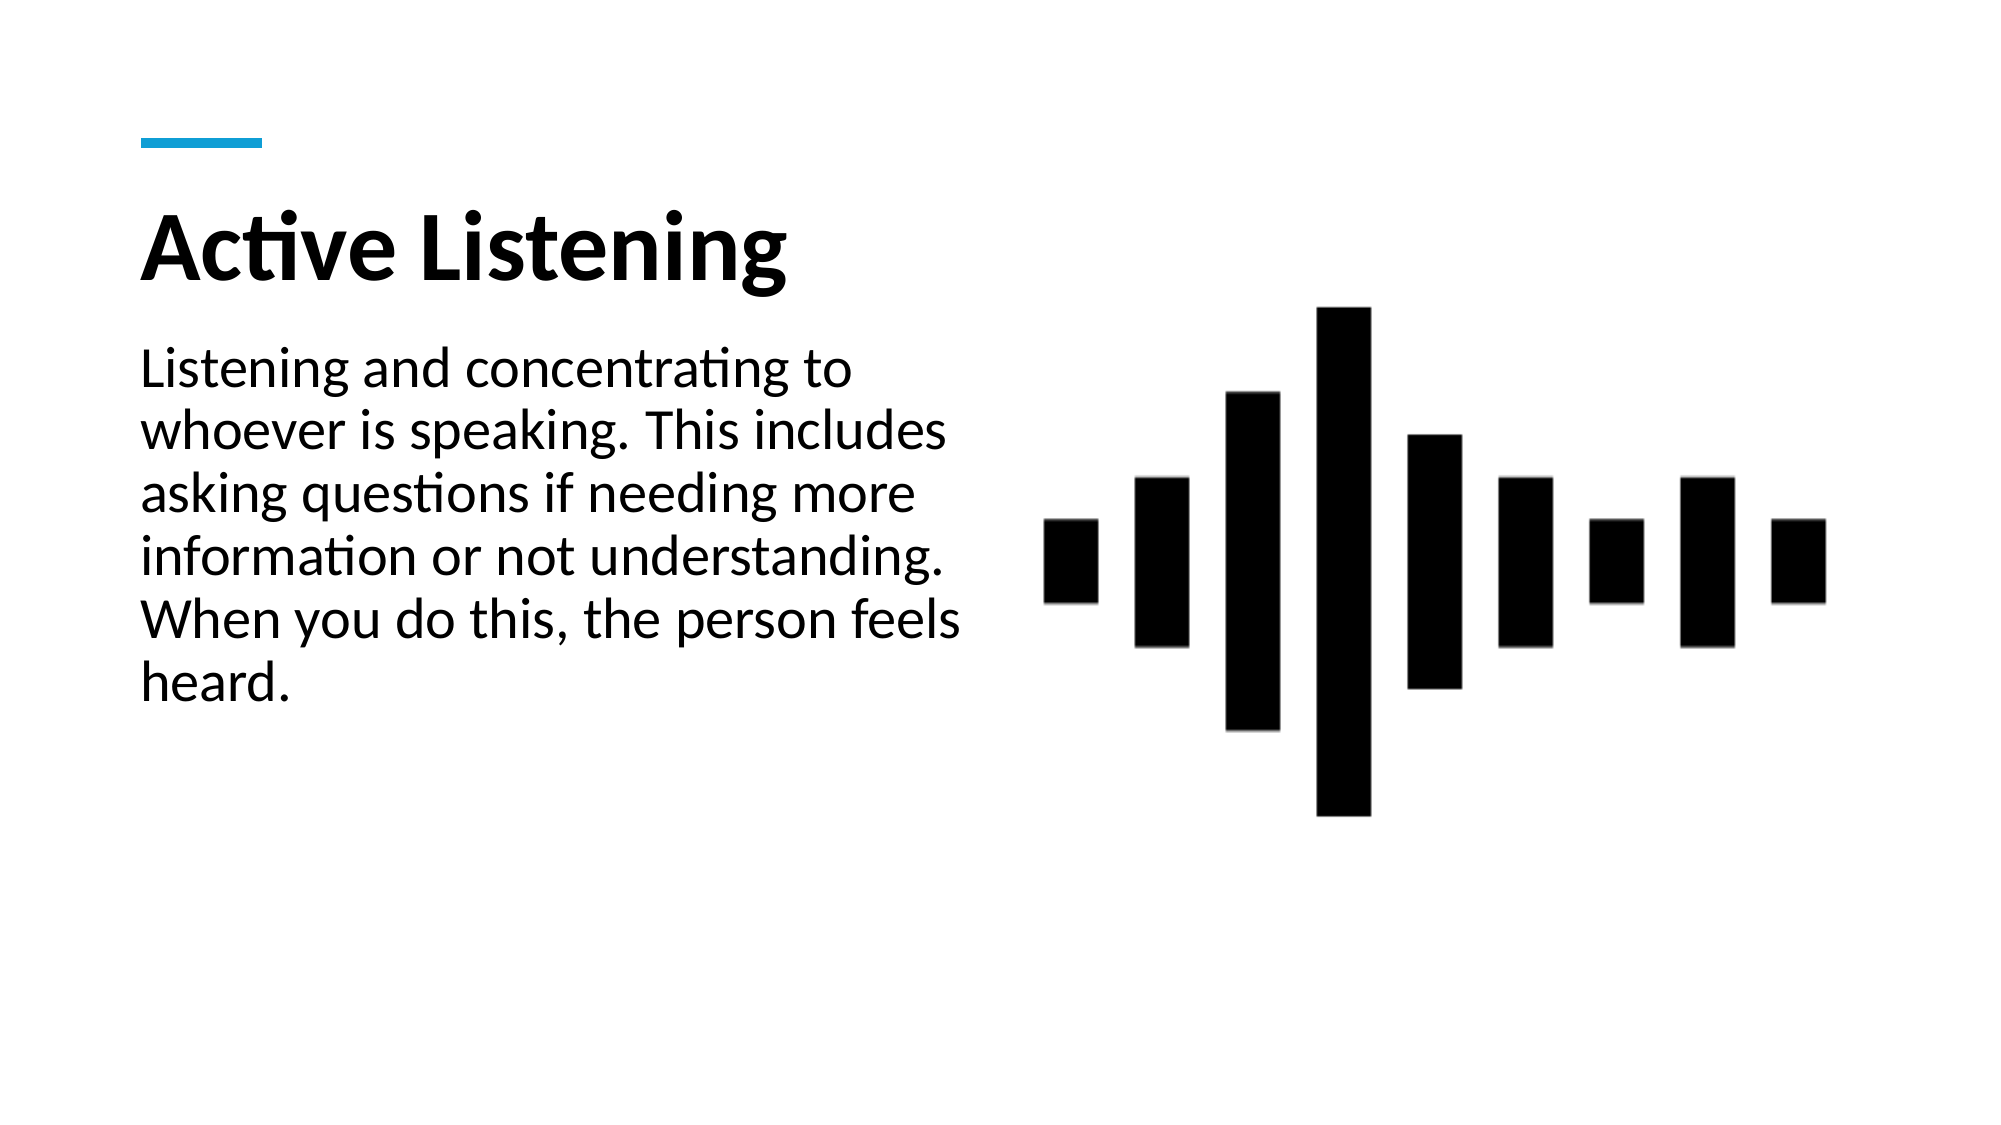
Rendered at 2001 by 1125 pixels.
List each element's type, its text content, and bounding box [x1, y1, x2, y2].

title Active Listening [124, 186, 920, 329]
list Listening and concentrating to whoever is speaking. This includes asking questions if needing more information or not understanding. When you do this, the person feels heard. [124, 329, 1029, 1043]
picture [998, 126, 1872, 1000]
